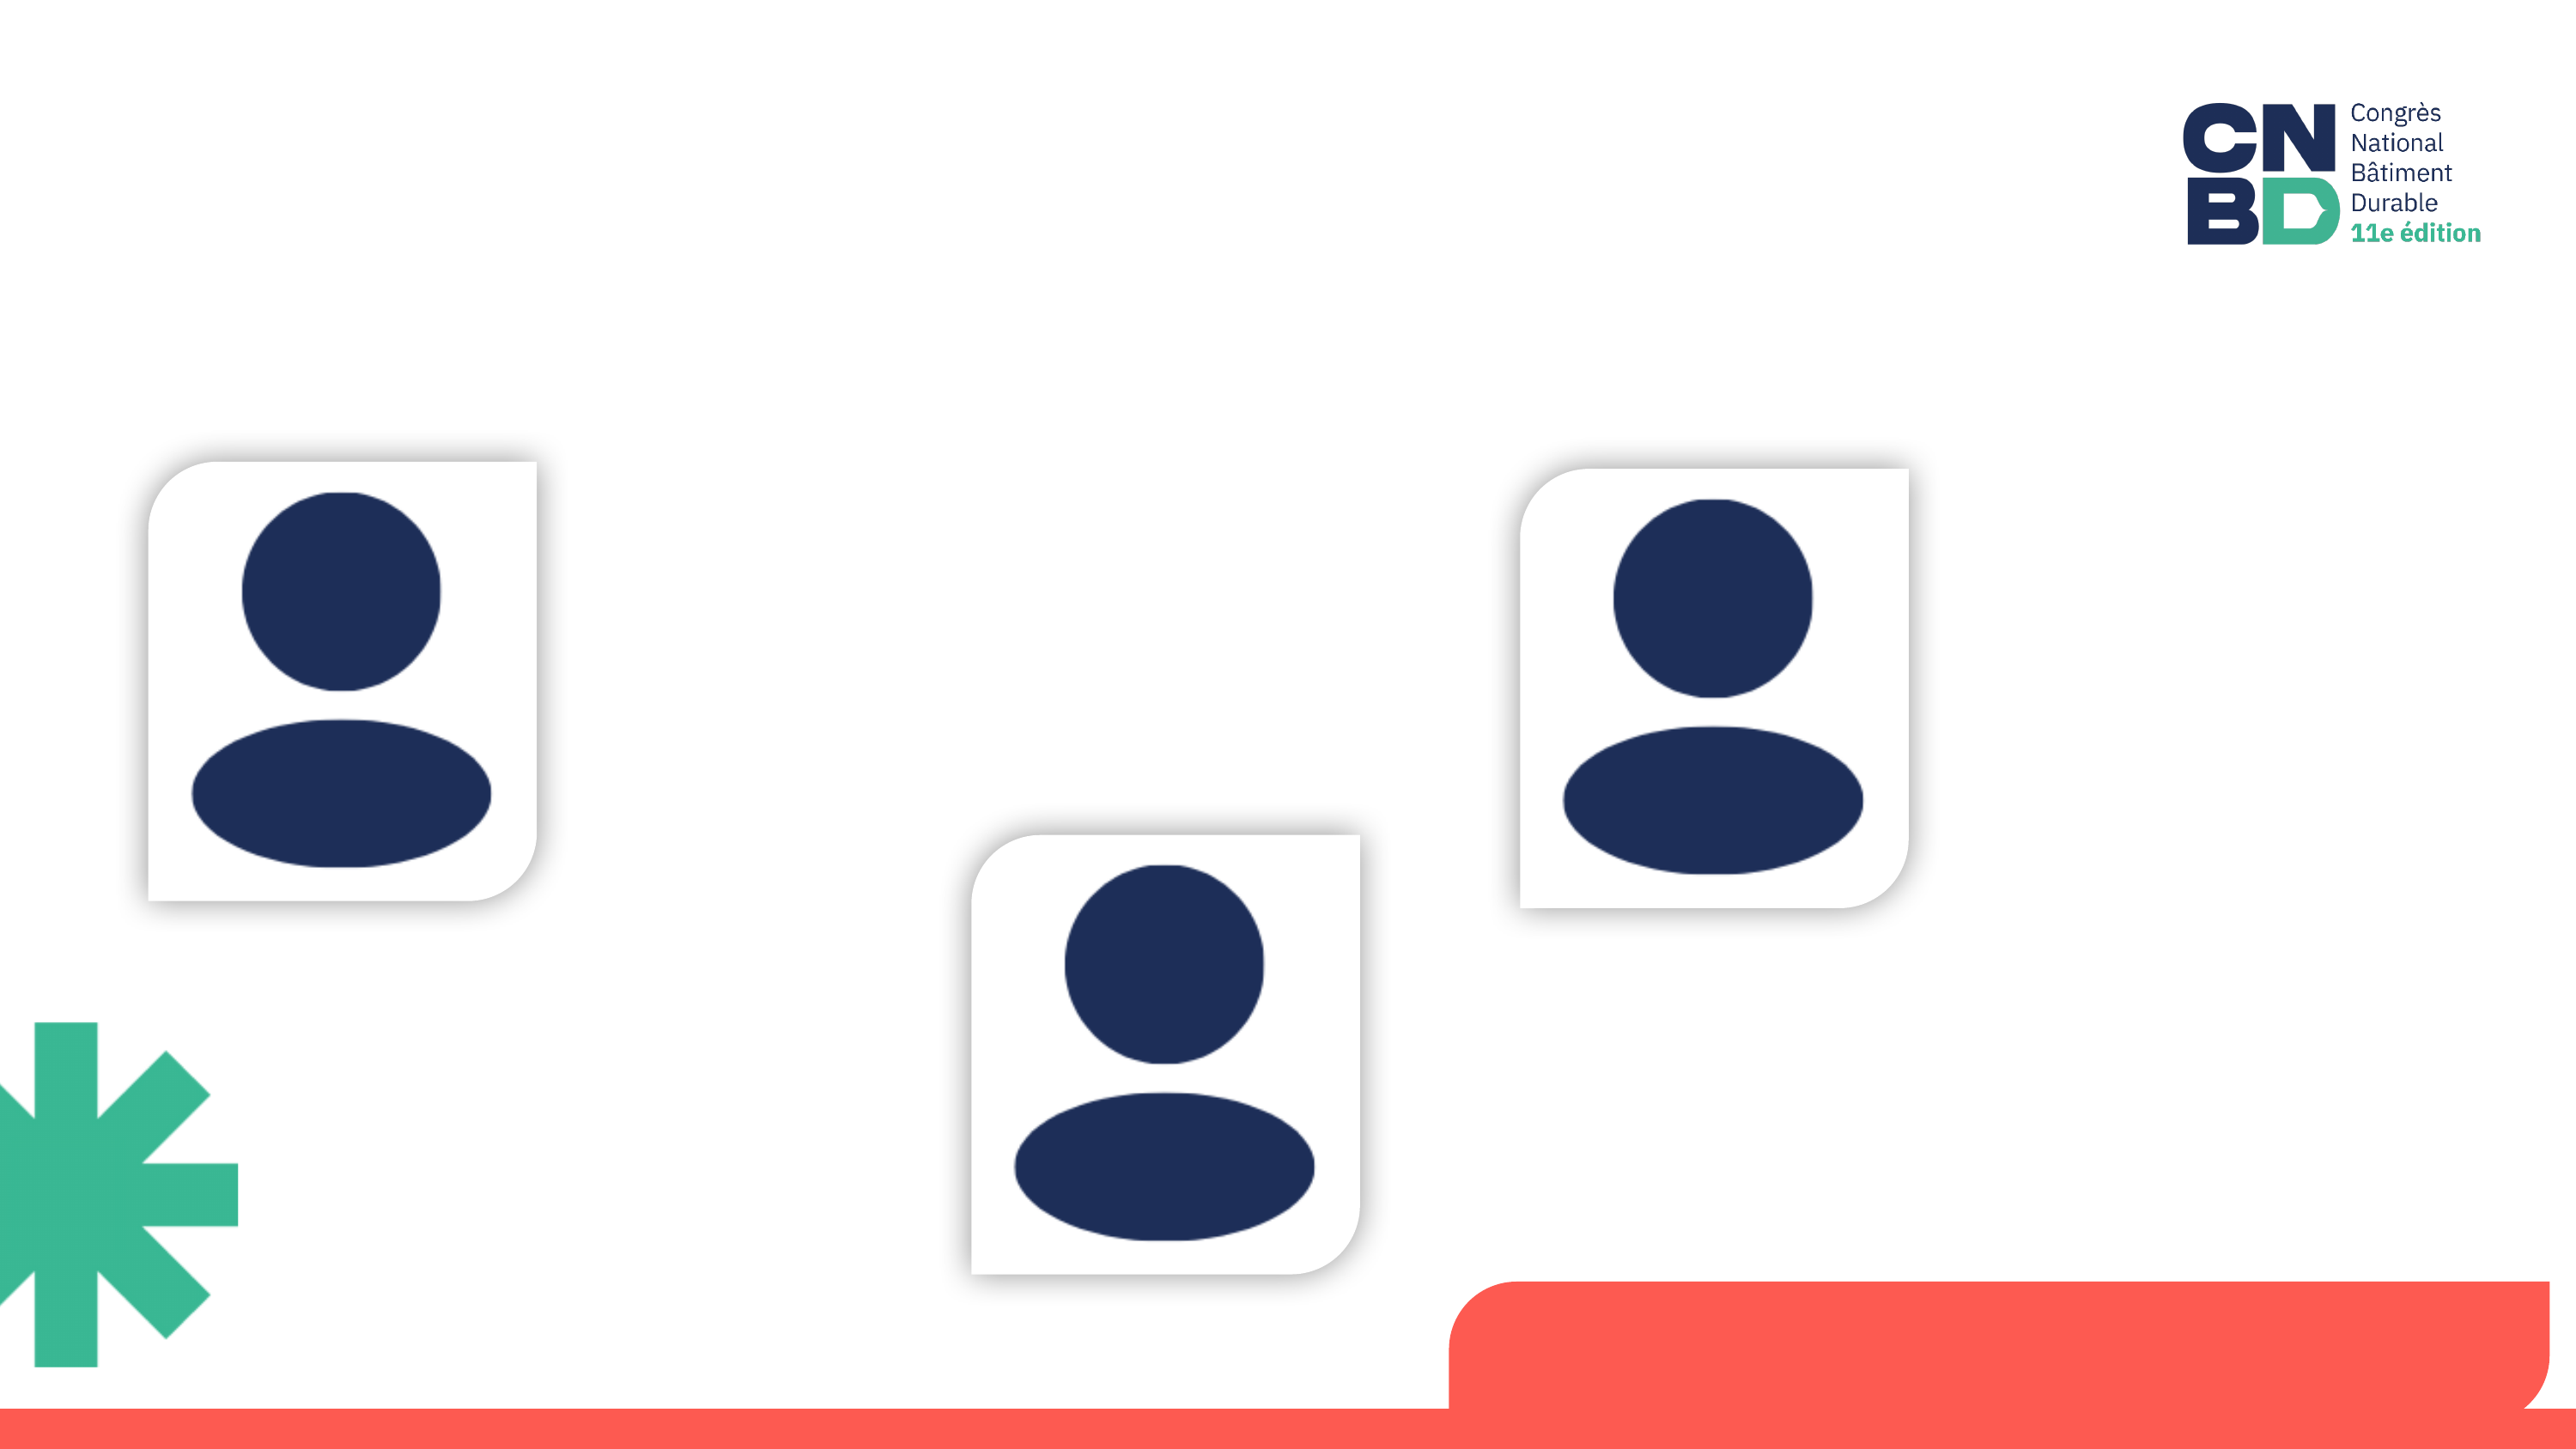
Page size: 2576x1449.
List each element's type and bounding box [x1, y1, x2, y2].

picture [103, 475, 524, 958]
picture [2081, 0, 2576, 407]
picture [1444, 482, 1896, 942]
picture [879, 848, 1347, 1379]
picture [0, 1023, 238, 1367]
